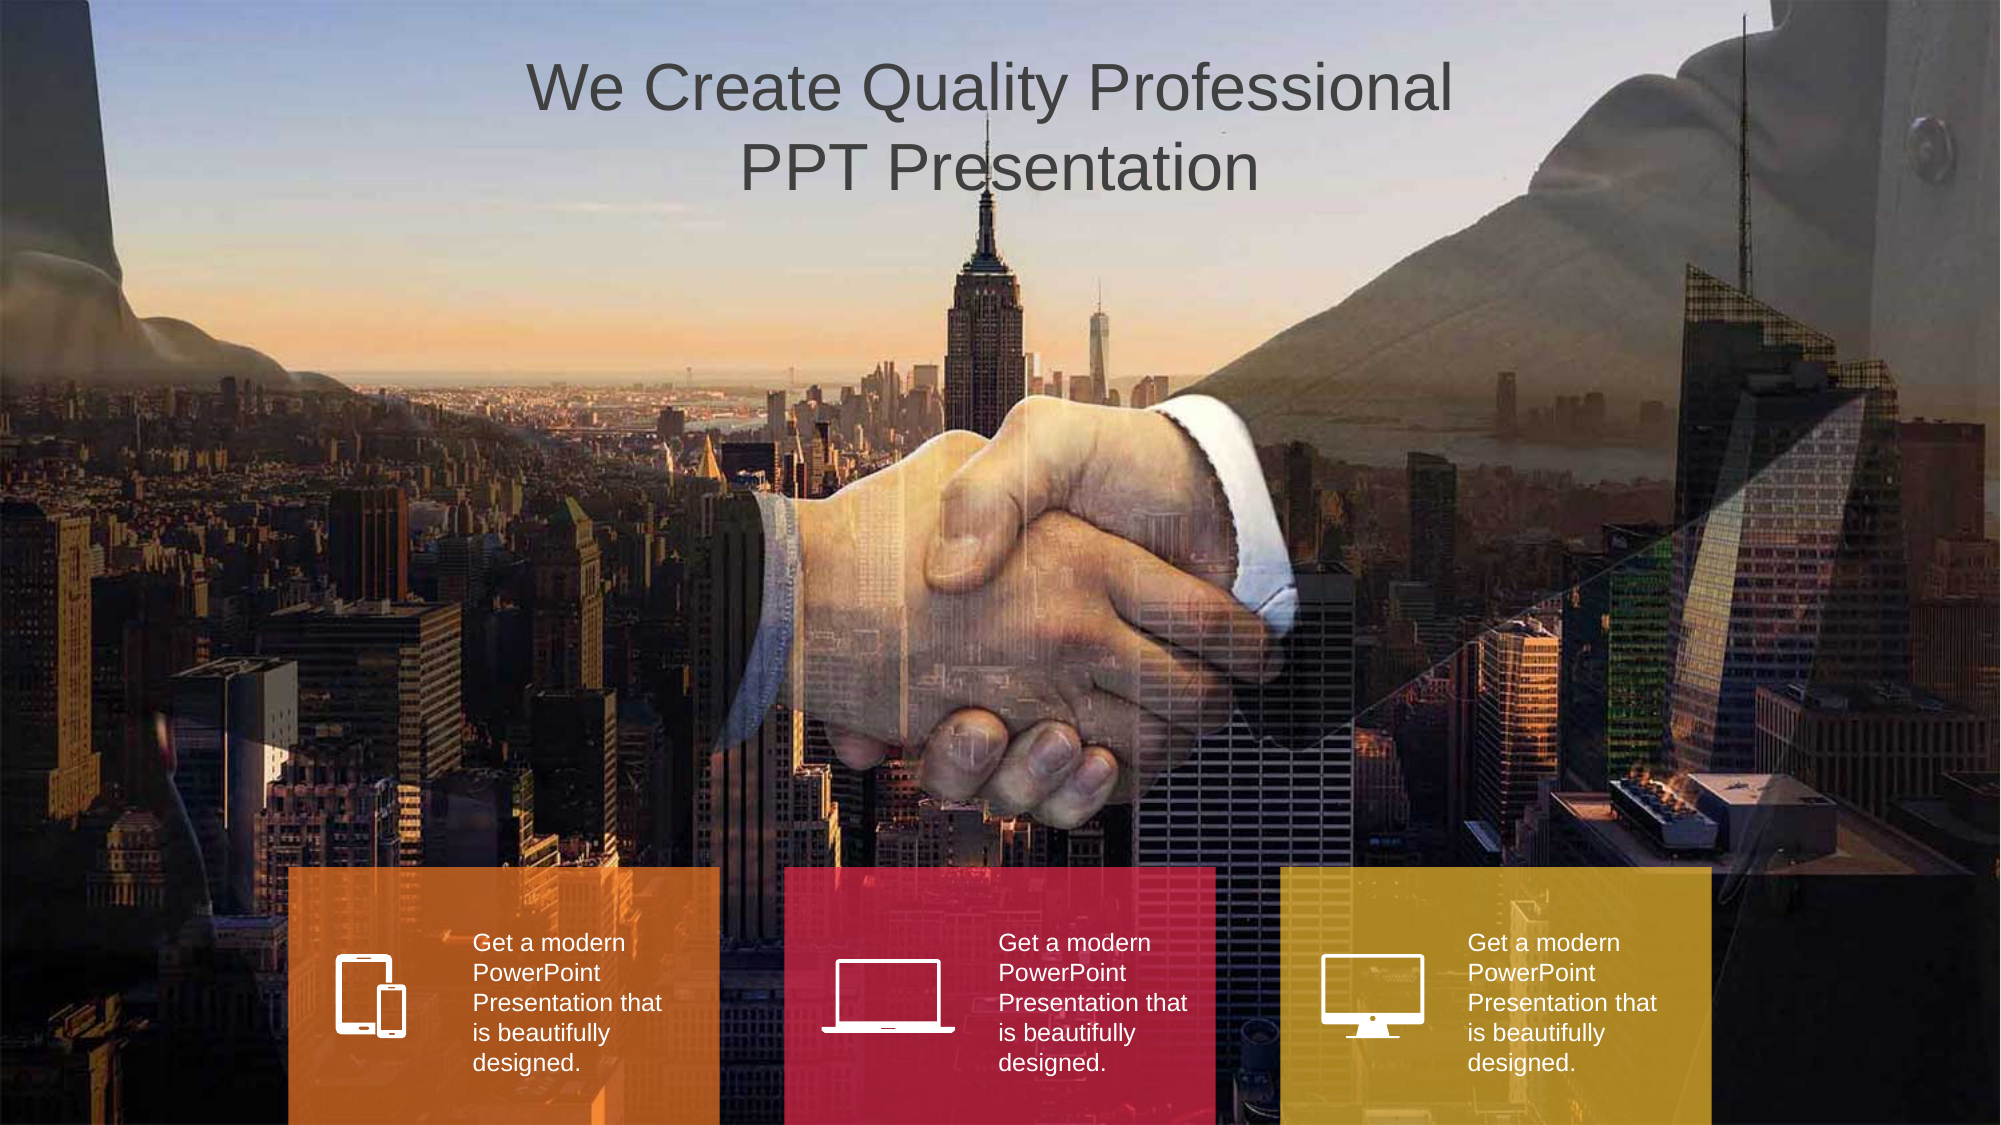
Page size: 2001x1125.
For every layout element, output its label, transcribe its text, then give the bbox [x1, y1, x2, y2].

text_box Get a modern PowerPoint Presentation that is beautifully designed. [457, 919, 688, 1084]
text_box We Create Quality Professional PPT Presentation [260, 43, 1740, 204]
text_box [820, 958, 956, 1035]
text_box [1279, 866, 1713, 1125]
picture [0, 0, 2001, 1125]
text_box [287, 866, 721, 1125]
text_box [1320, 953, 1426, 1040]
text_box Get a modern PowerPoint Presentation that is beautifully designed. [983, 919, 1214, 1084]
text_box [334, 953, 408, 1040]
text_box Get a modern PowerPoint Presentation that is beautifully designed. [1452, 919, 1683, 1084]
text_box [783, 866, 1217, 1125]
